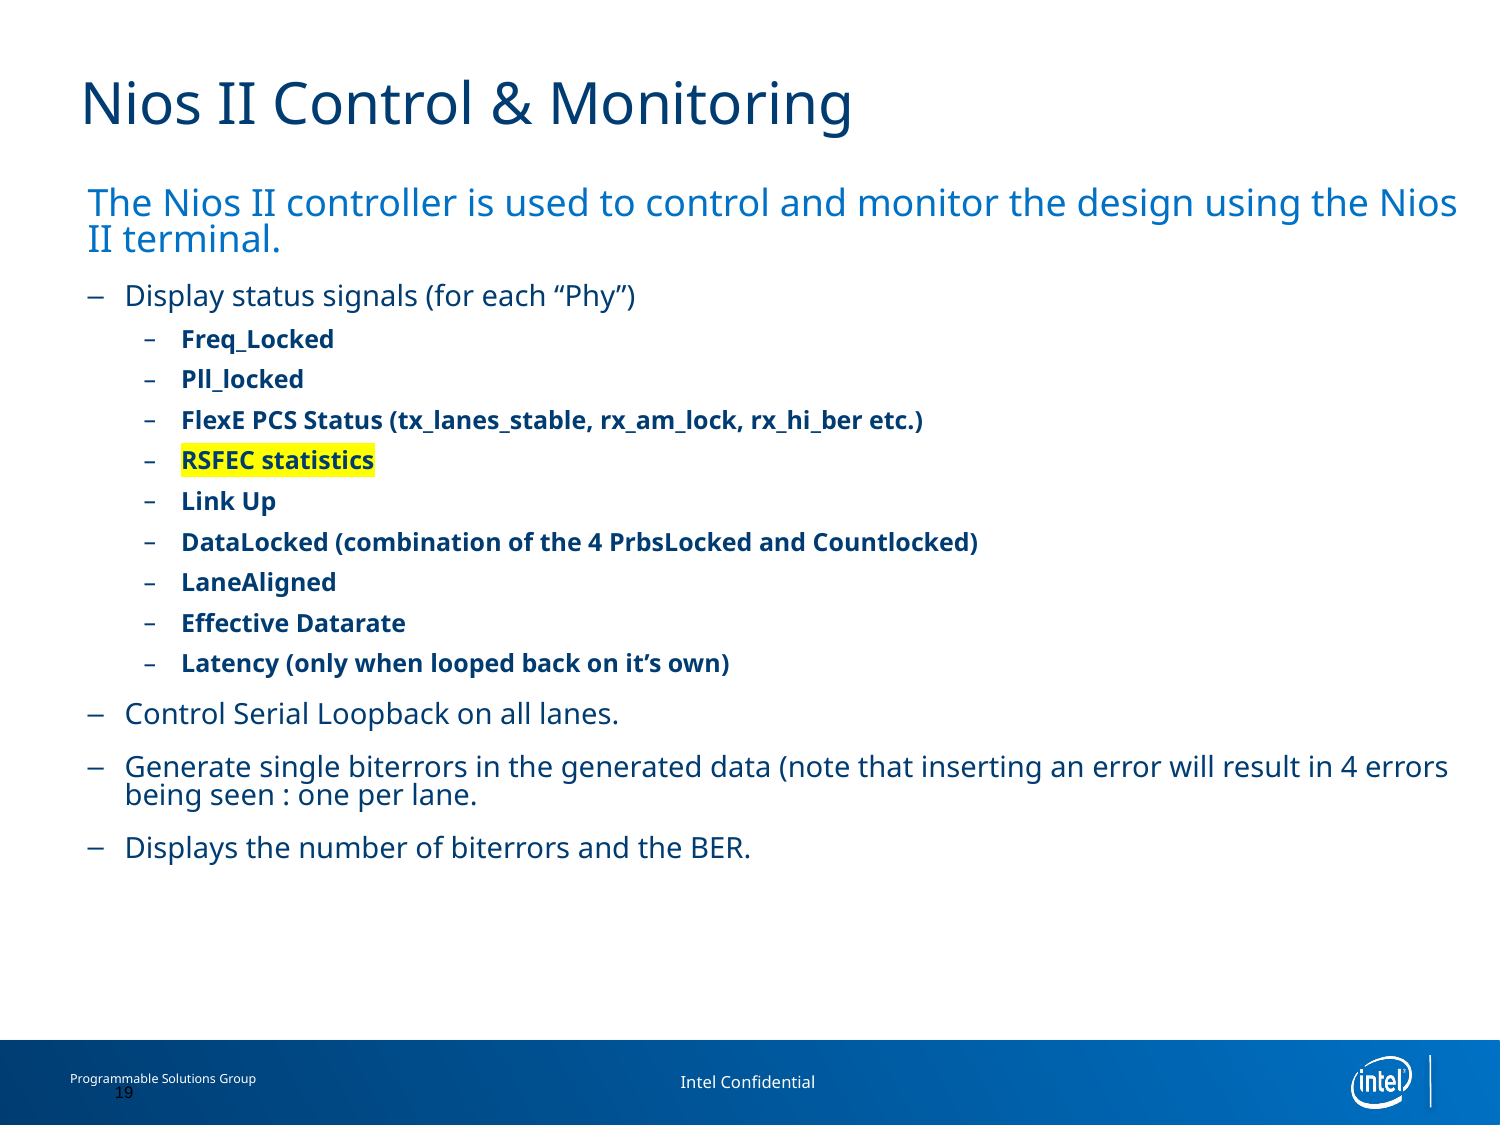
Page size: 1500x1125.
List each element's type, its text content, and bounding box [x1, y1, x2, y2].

title Nios II Control & Monitoring [80, 65, 1458, 194]
picture [1351, 1056, 1412, 1109]
list The Nios II controller is used to control and monitor the design using the Nios II terminal. Display status signals (for each “Phy”) Freq_Locked Pll_locked FlexE PCS Status (tx_lanes_stable, rx_am_lock, rx_hi_ber etc.) RSFEC statistics Link Up DataLocked (combination of the 4 PrbsLocked and Countlocked) LaneAligned Effective Datarate Latency (only when looped back on it’s own) Control Serial Loopback on all lanes. Generate single biterrors in the generated data (note that inserting an error will result in 4 errors being seen : one per lane. Displays the number of biterrors and the BER. [87, 187, 1468, 989]
slide_number 19 [19, 1069, 134, 1116]
